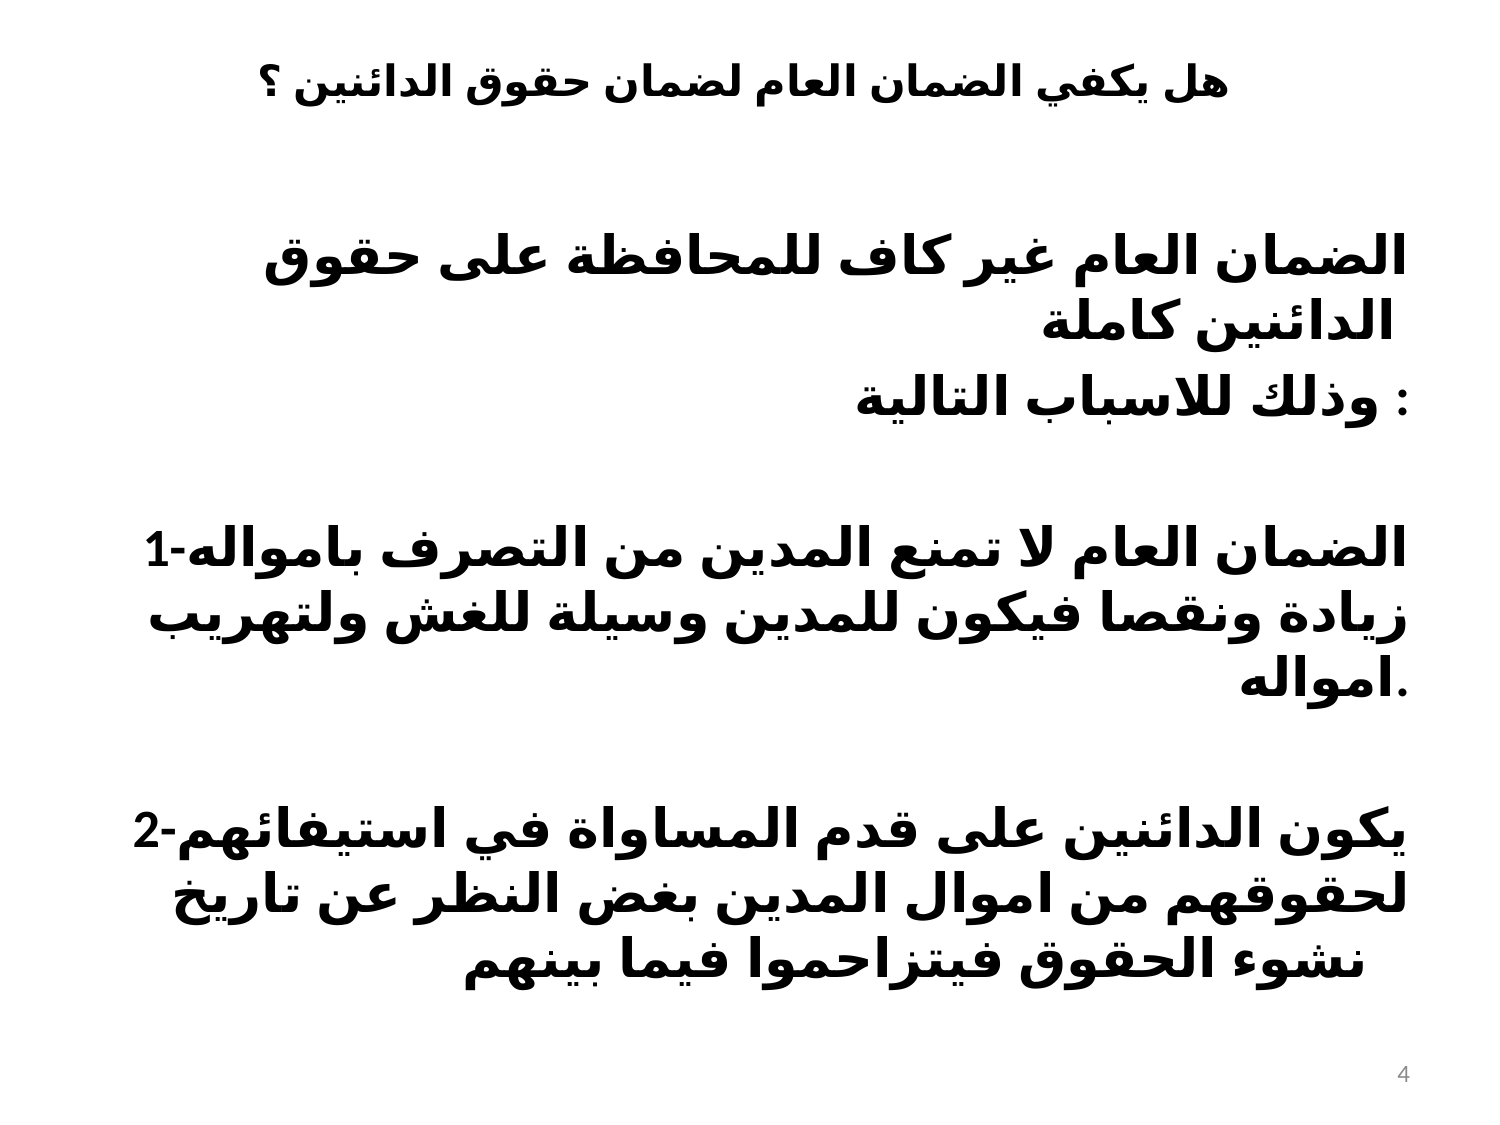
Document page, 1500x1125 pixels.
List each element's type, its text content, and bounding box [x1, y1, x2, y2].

list الضمان العام غير كاف للمحافظة على حقوق الدائنين كاملة وذلك للاسباب التالية : 1-الضمان العام لا تمنع المدين من التصرف بامواله زيادة ونقصا فيكون للمدين وسيلة للغش ولتهريب امواله. 2-يكون الدائنين على قدم المساواة في استيفائهم لحقوقهم من اموال المدين بغض النظر عن تاريخ نشوء الحقوق فيتزاحموا فيما بينهم [75, 137, 1425, 1005]
slide_number 4 [1074, 1042, 1425, 1103]
title هل يكفي الضمان العام لضمان حقوق الدائنين ؟ [75, 45, 1425, 113]
